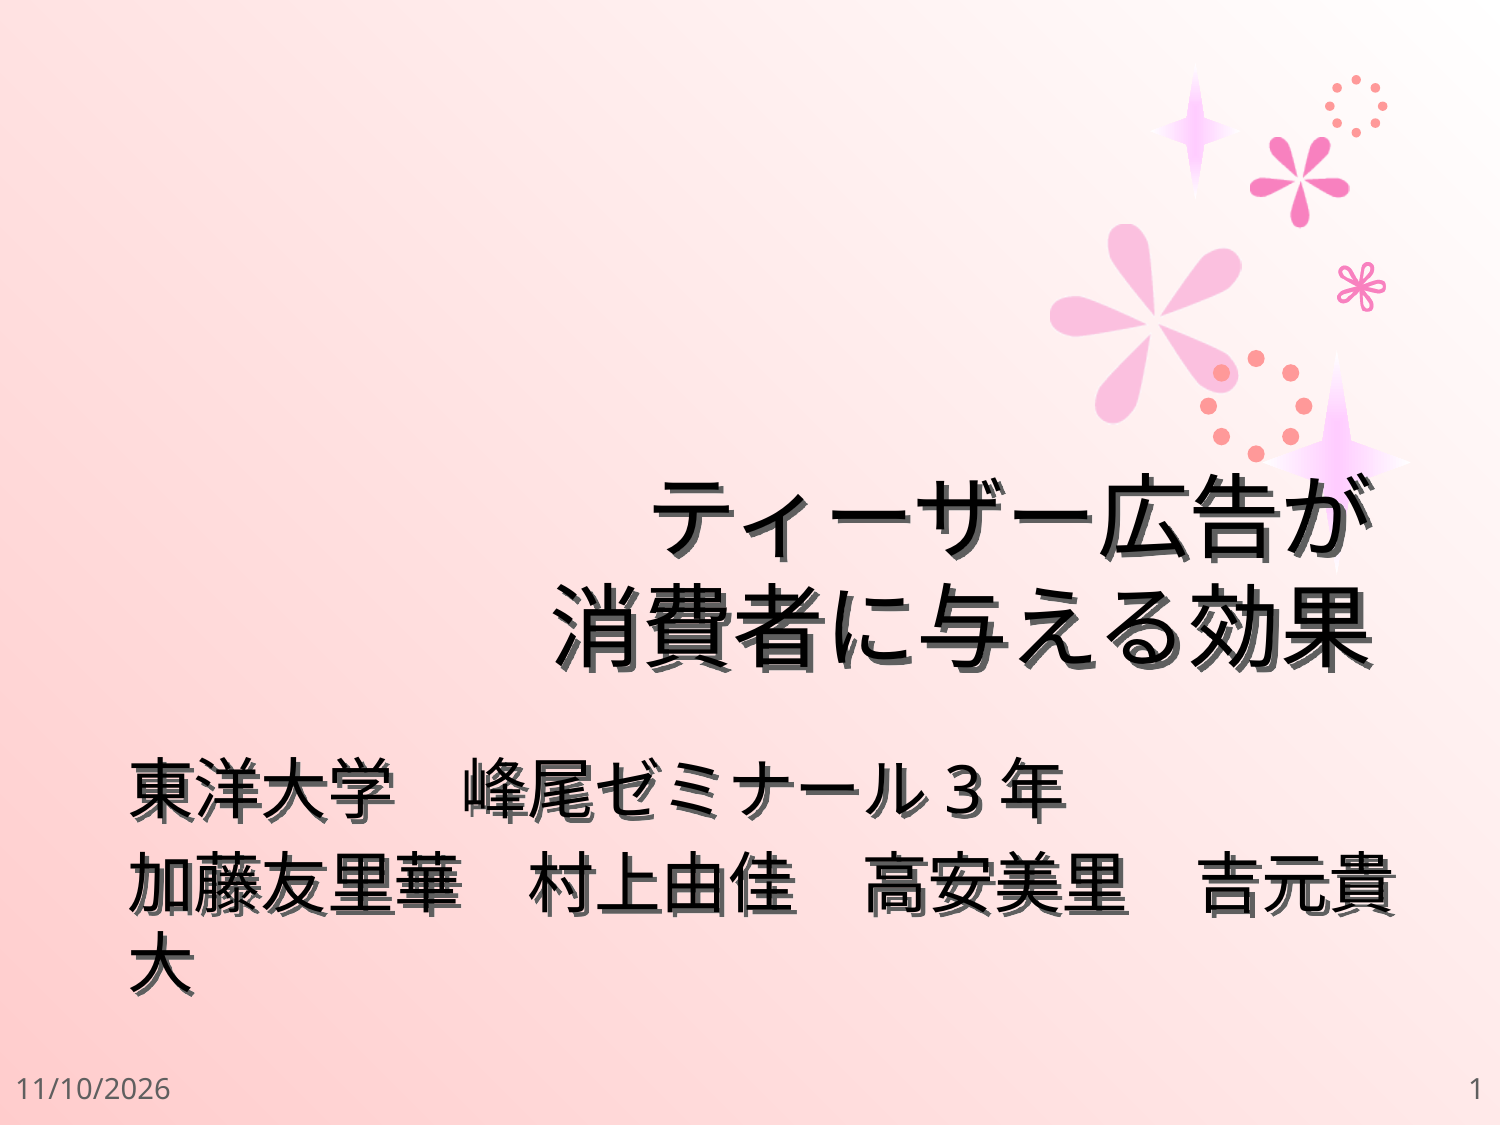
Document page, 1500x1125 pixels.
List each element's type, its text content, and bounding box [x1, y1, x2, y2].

picture [1250, 137, 1350, 229]
slide_number 1 [1187, 1062, 1500, 1125]
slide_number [0, 1062, 313, 1125]
subtitle 東洋大学 峰尾ゼミナール3年 加藤友里華 村上由佳 高安美里 吉元貴大 [111, 739, 1447, 1028]
title ティーザー広告が 消費者に与える効果 [112, 474, 1388, 663]
picture [1050, 224, 1242, 425]
picture [1337, 262, 1386, 312]
